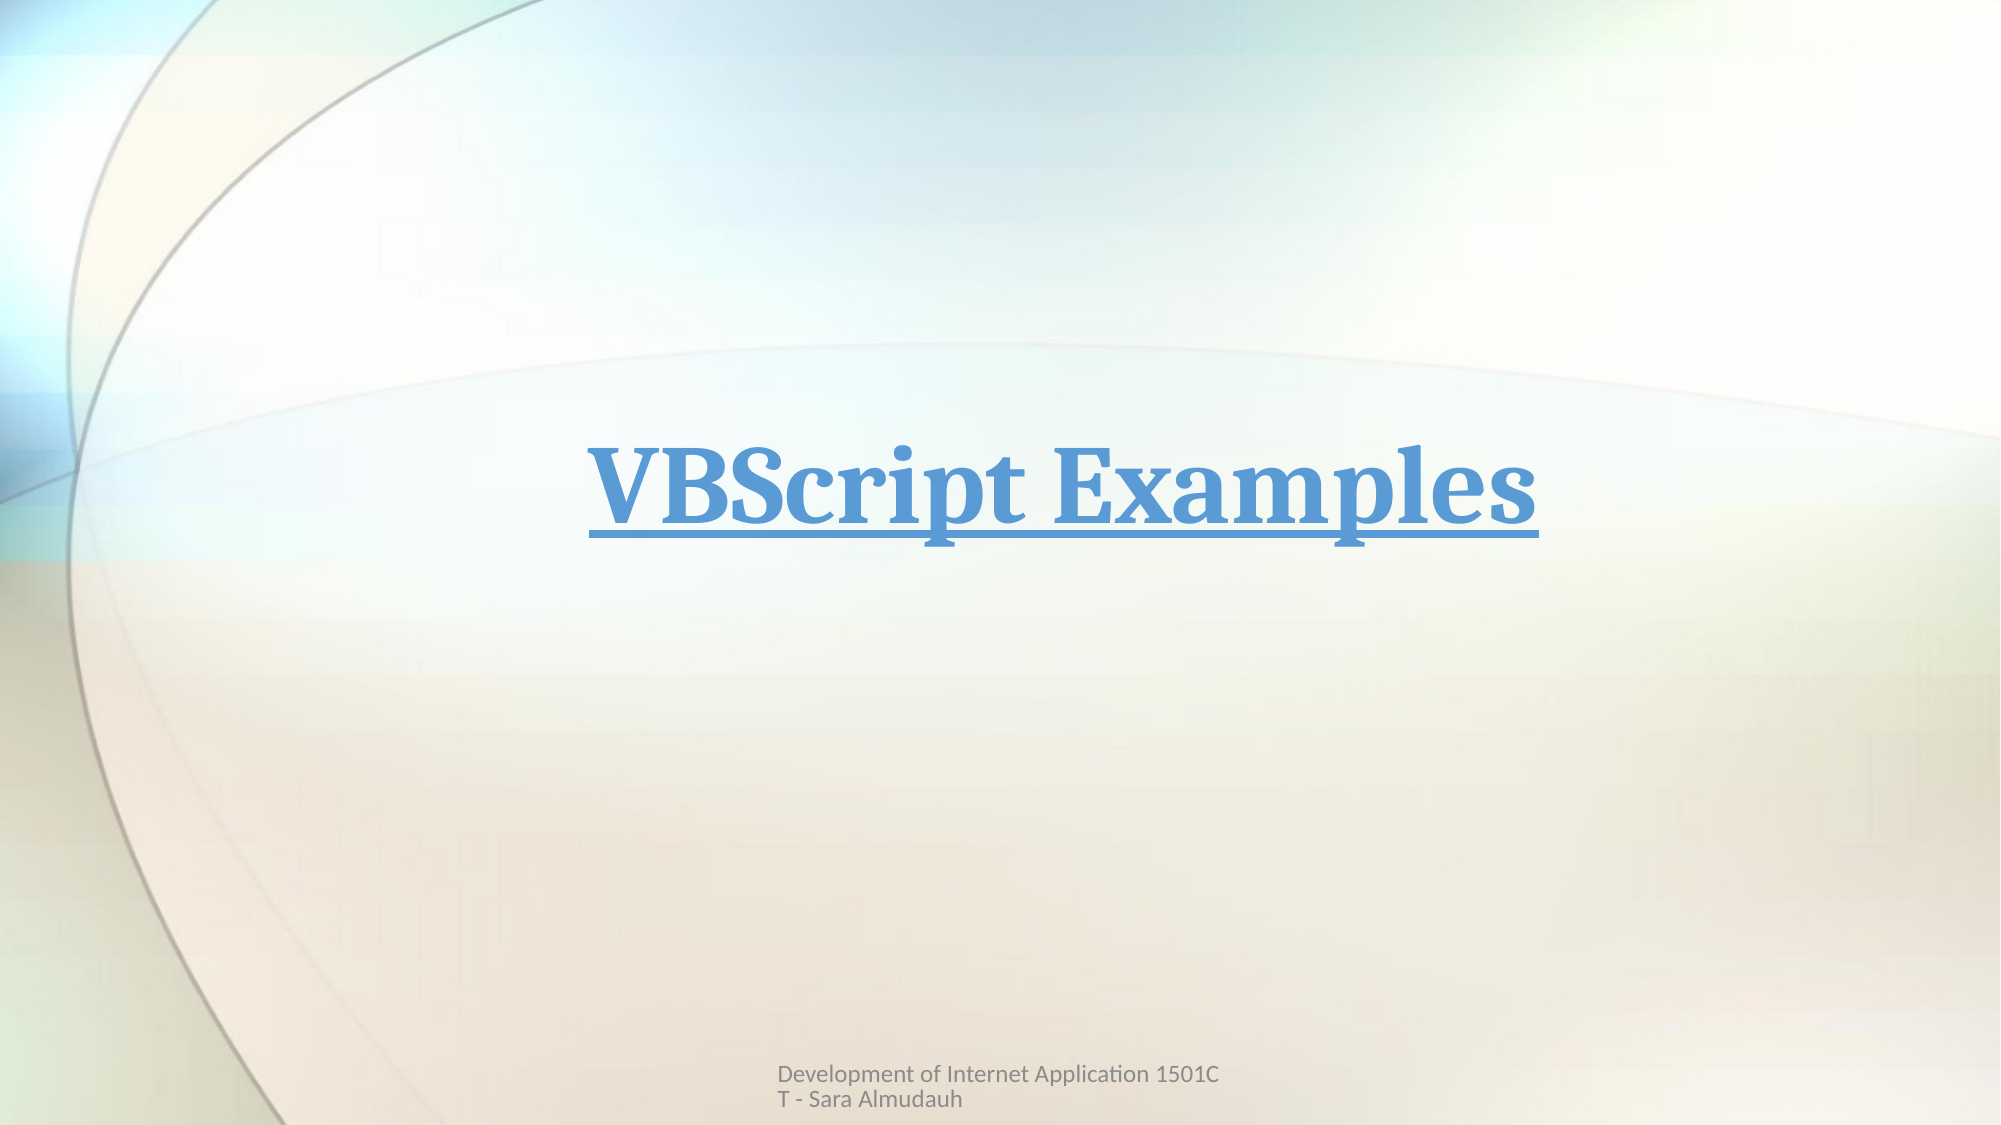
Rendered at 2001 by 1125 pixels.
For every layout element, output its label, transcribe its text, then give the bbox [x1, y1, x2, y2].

title VBScript Examples [323, 437, 1805, 655]
picture [0, 0, 2001, 1125]
footer Development of Internet Application 1501CT - Sara Almudauh [762, 1042, 1238, 1103]
